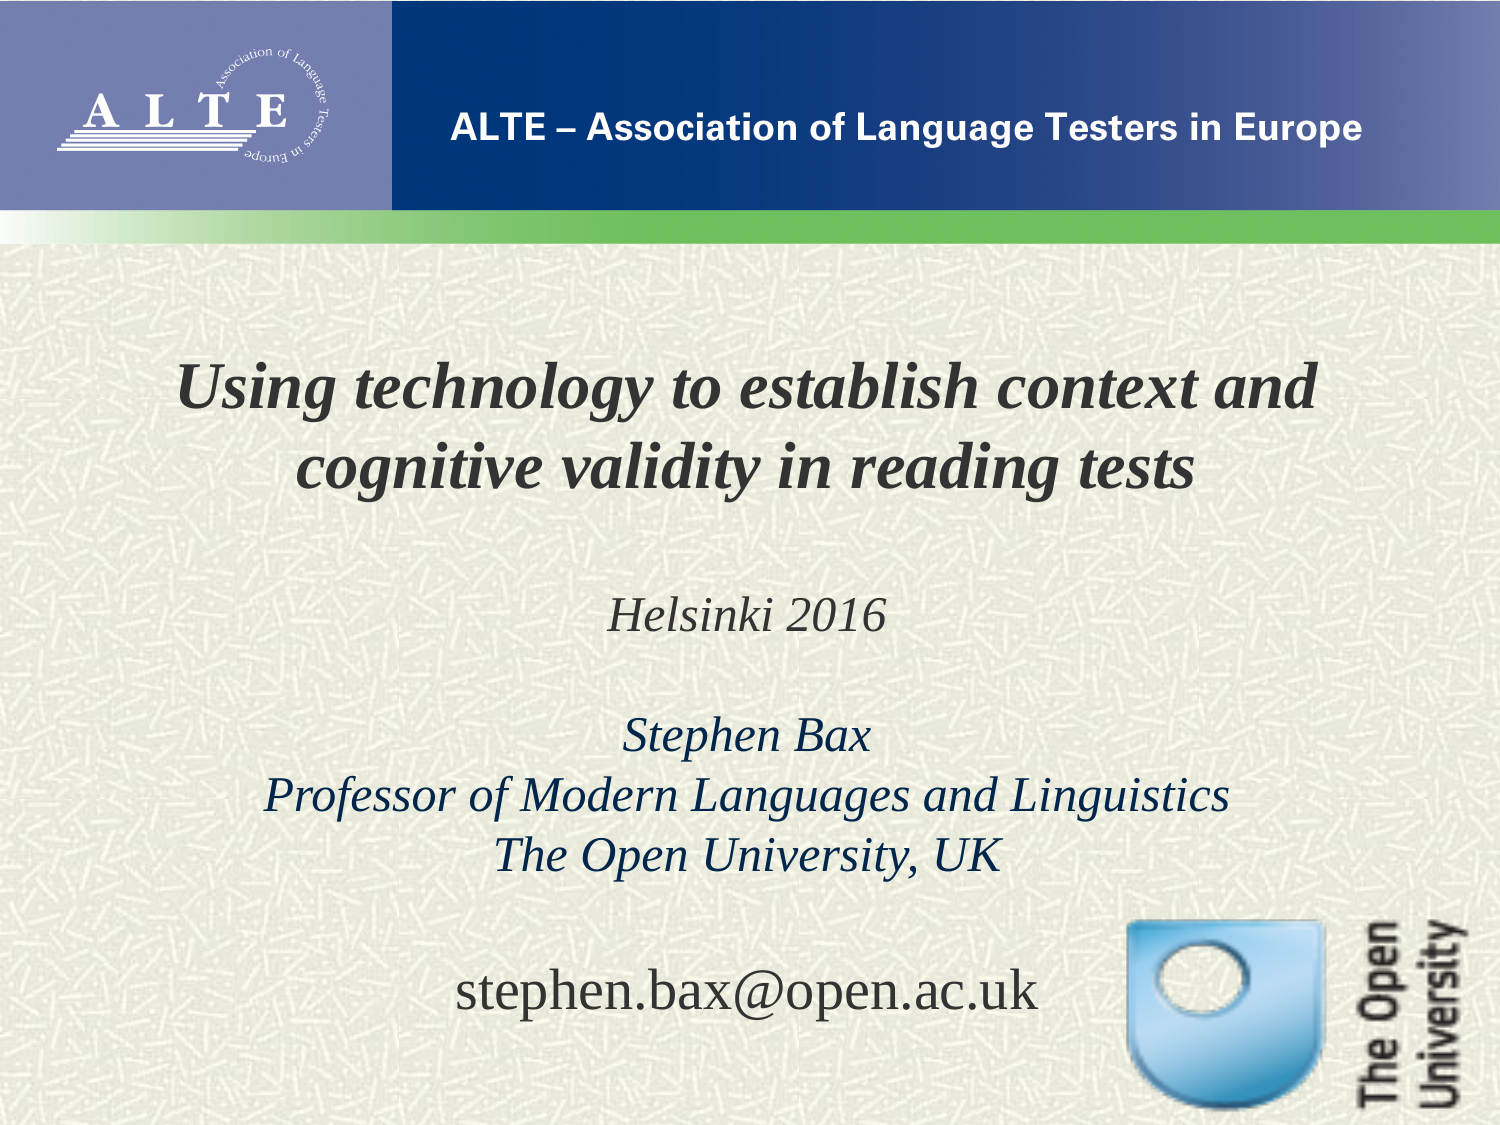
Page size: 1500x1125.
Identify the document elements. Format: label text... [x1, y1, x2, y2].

title Using technology to establish context and cognitive validity in reading tests Helsinki 2016 Stephen Bax Professor of Modern Languages and Linguistics The Open University, UK stephen.bax@open.ac.uk [47, 775, 1448, 1125]
picture [0, 0, 1500, 1125]
